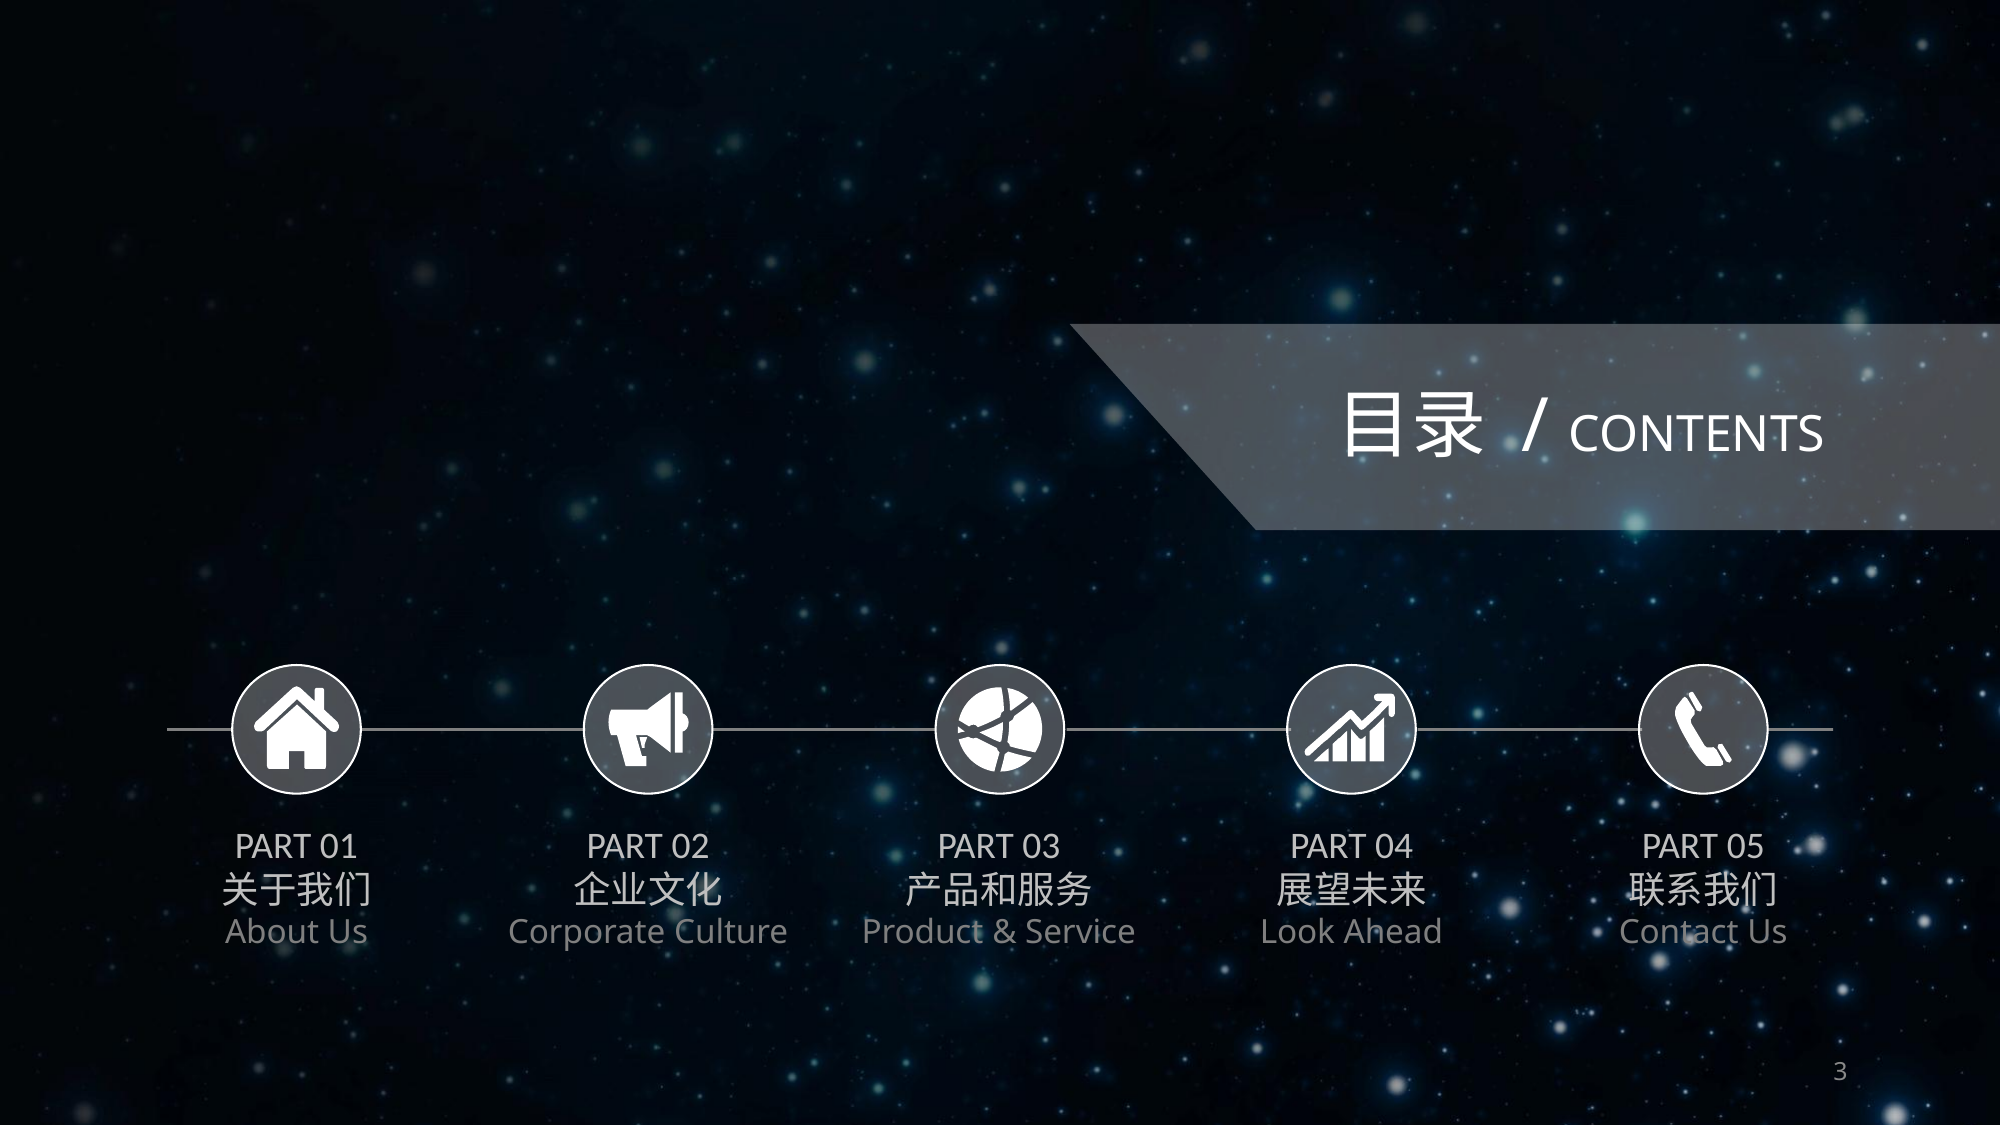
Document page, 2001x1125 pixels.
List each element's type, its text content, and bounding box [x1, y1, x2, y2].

text_box [1069, 323, 2000, 531]
picture [0, 0, 2000, 1125]
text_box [1638, 664, 1768, 794]
slide_number 3 [1412, 1042, 1863, 1103]
text_box PART 03 产品和服务 Product & Service [846, 813, 1152, 958]
text_box PART 04 展望未来 Look Ahead [1245, 813, 1459, 958]
text_box PART 05 联系我们 Contact Us [1603, 813, 1803, 958]
picture [1625, 531, 1644, 536]
text_box PART 01 关于我们 About Us [206, 813, 387, 958]
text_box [232, 664, 361, 794]
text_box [1287, 664, 1416, 794]
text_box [583, 664, 713, 794]
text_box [935, 664, 1065, 794]
text_box PART 02 企业文化 Corporate Culture [492, 813, 804, 958]
text_box 目录 / CONTENTS [1309, 369, 1853, 474]
